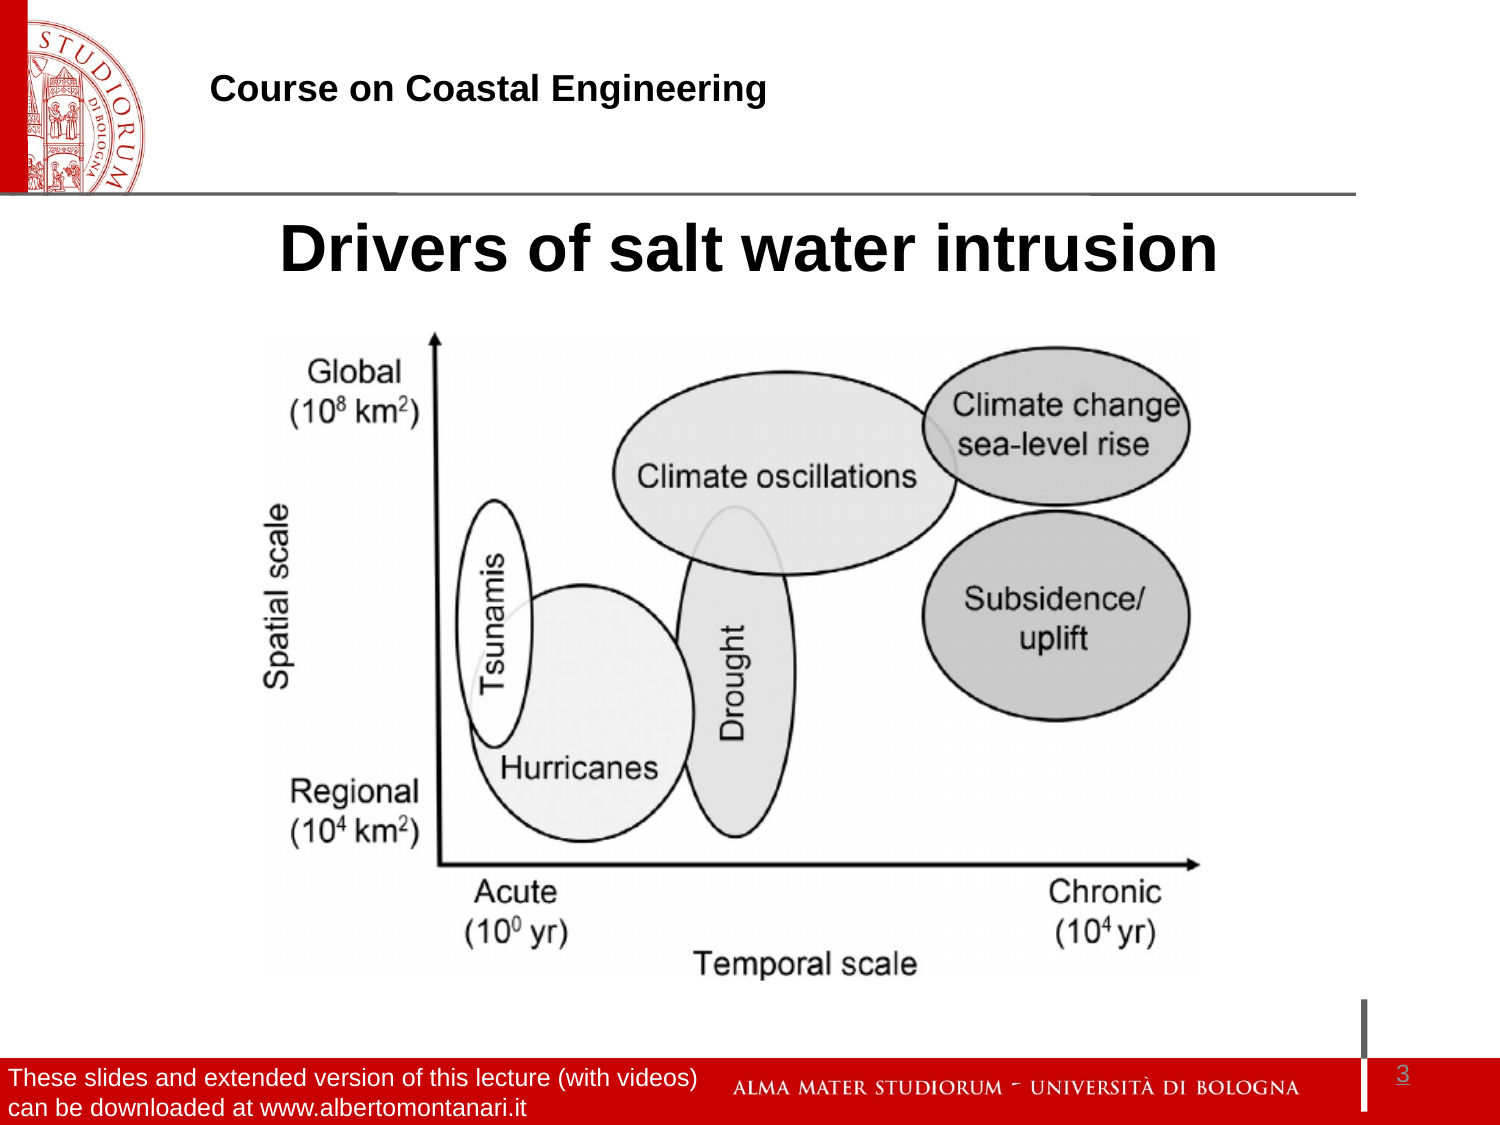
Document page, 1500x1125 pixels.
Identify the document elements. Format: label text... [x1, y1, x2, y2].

slide_number 3 [1074, 1042, 1425, 1103]
picture [0, 1058, 1500, 1125]
text_box Drivers of salt water intrusion [11, 117, 1489, 292]
picture [257, 316, 1224, 984]
picture [28, 16, 151, 117]
